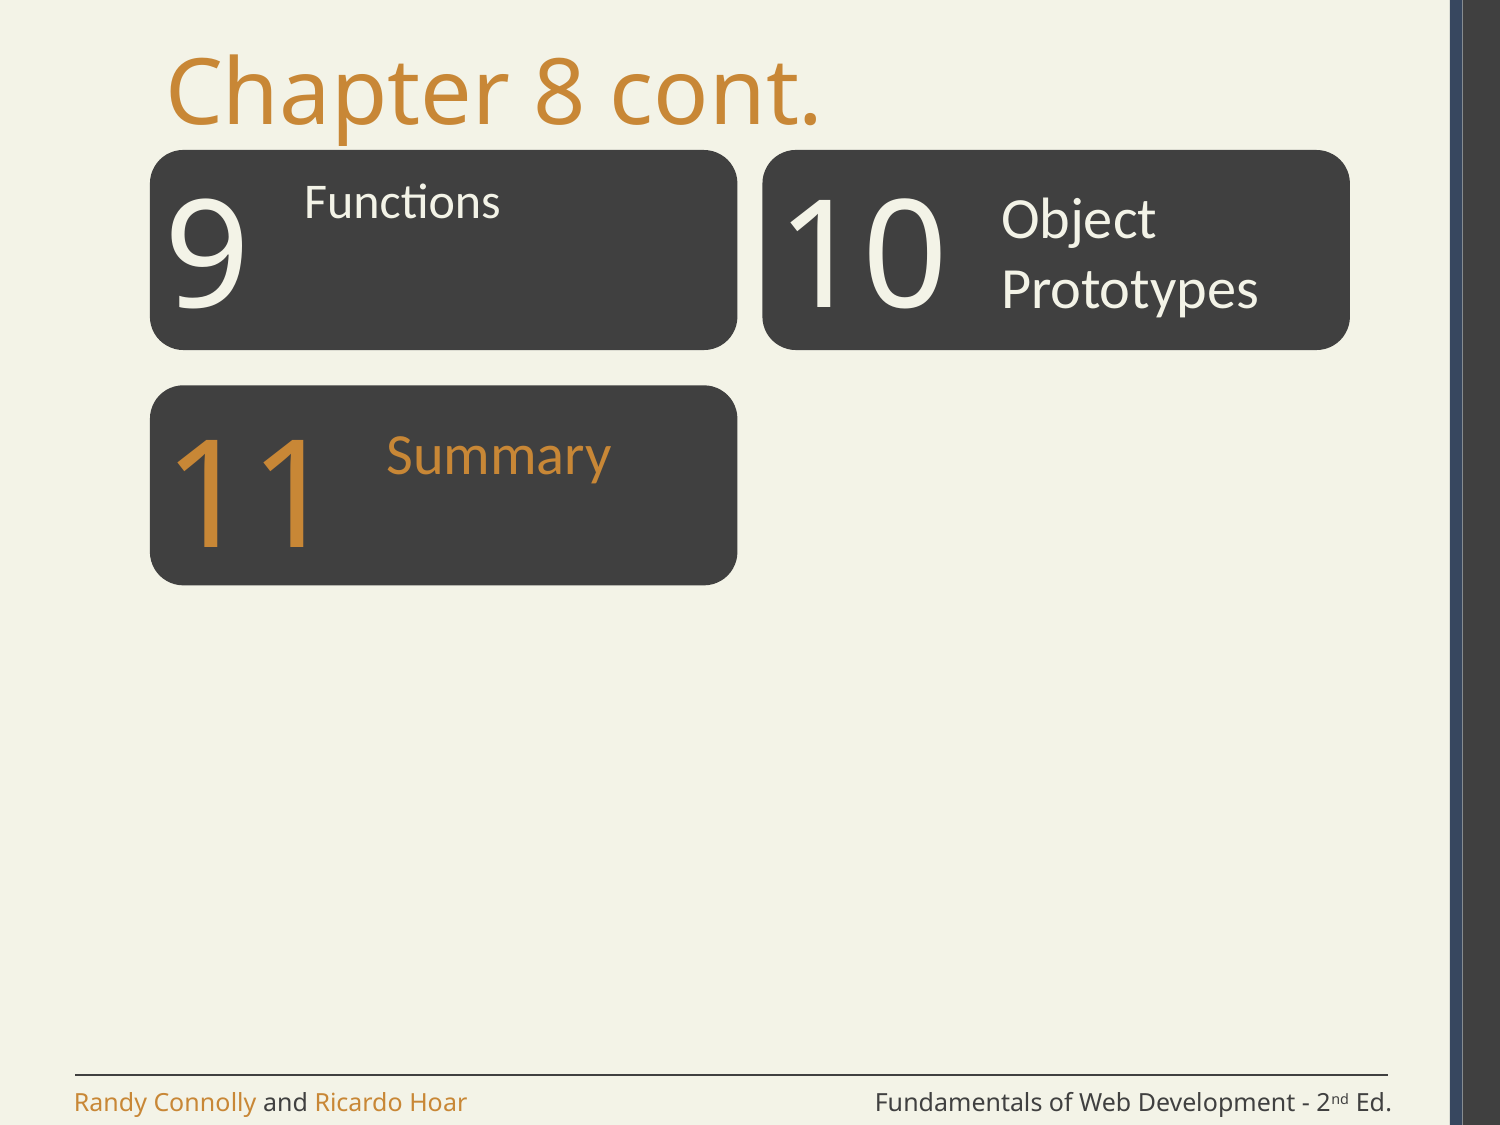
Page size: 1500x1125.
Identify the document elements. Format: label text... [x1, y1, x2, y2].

text_box Functions [289, 160, 703, 236]
text_box [774, 147, 1353, 353]
text_box [161, 147, 740, 353]
title Chapter 8 cont. [150, 24, 1450, 200]
text_box Summary [371, 408, 715, 494]
text_box 9 [150, 149, 263, 345]
text_box 10 [762, 149, 1010, 345]
text_box Object Prototypes [986, 172, 1317, 328]
text_box 11 [150, 390, 396, 586]
text_box [162, 383, 740, 588]
